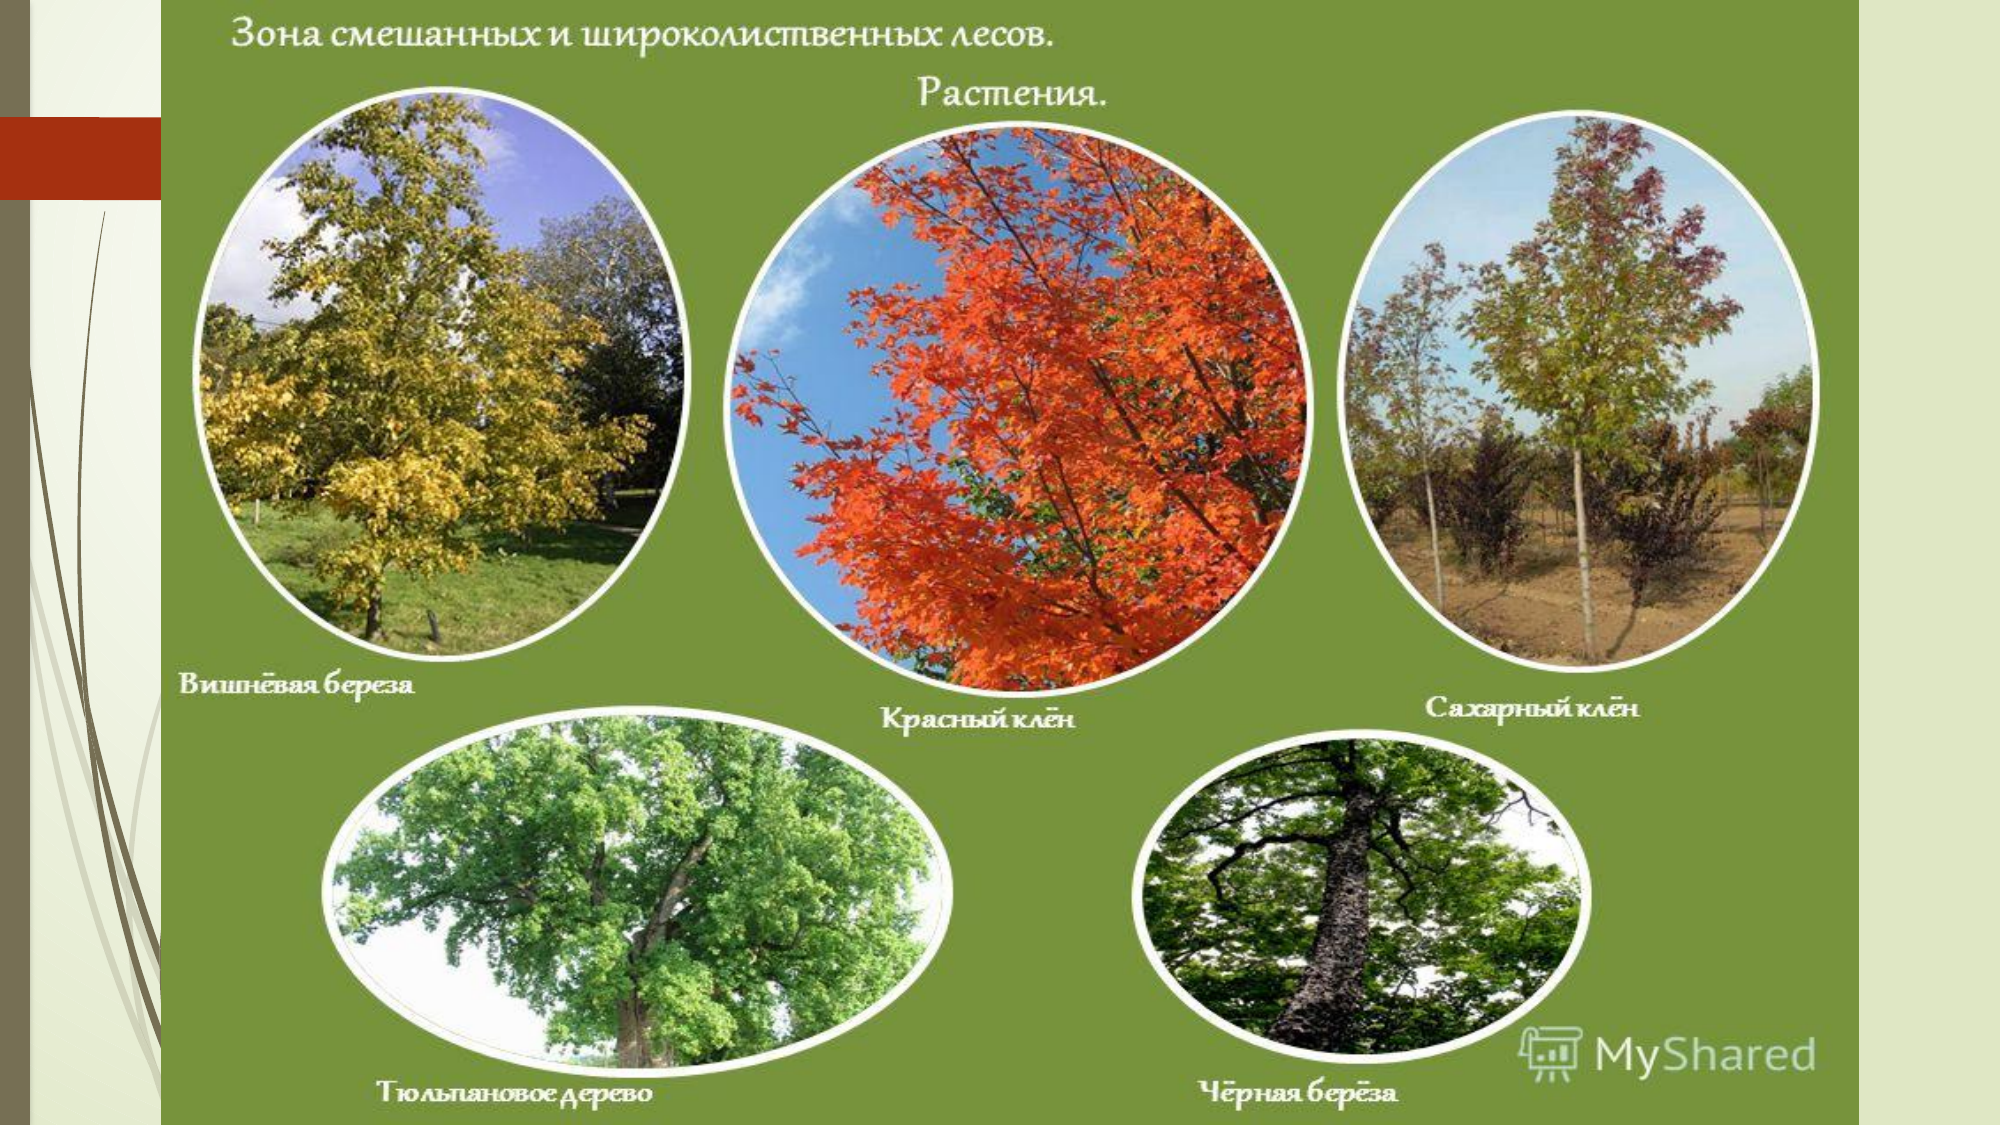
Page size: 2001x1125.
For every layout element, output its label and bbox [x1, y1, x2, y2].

picture [161, 0, 1859, 1125]
